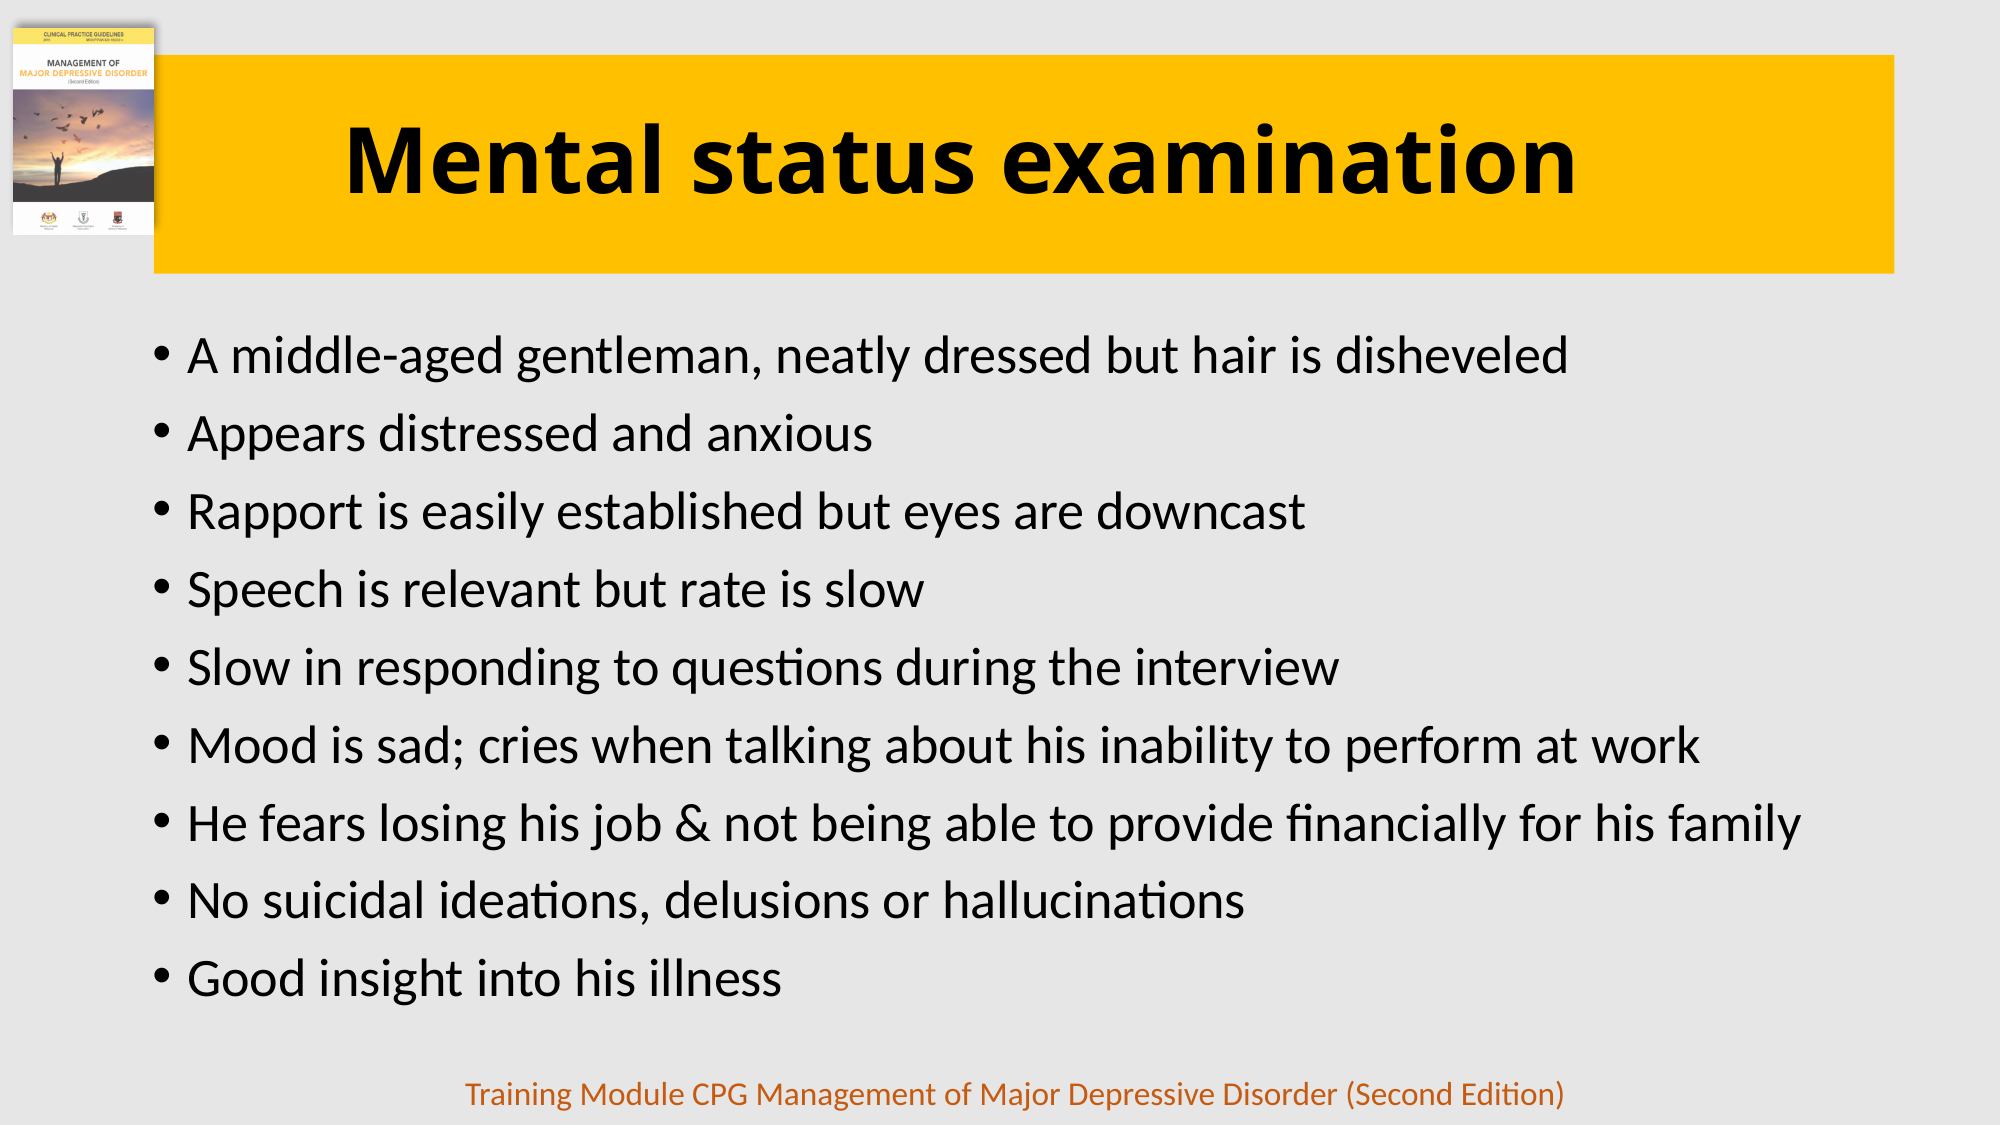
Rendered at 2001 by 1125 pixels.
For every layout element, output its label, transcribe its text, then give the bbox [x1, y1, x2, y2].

text_box Training Module CPG Management of Major Depressive Disorder (Second Edition) [450, 1065, 1832, 1120]
list A middle-aged gentleman, neatly dressed but hair is disheveled Appears distressed and anxious Rapport is easily established but eyes are downcast Speech is relevant but rate is slow Slow in responding to questions during the interview Mood is sad; cries when talking about his inability to perform at work He fears losing his job & not being able to provide financially for his family No suicidal ideations, delusions or hallucinations Good insight into his illness [137, 299, 1863, 1070]
title Mental status examination [153, 54, 1895, 274]
picture [13, 28, 154, 235]
